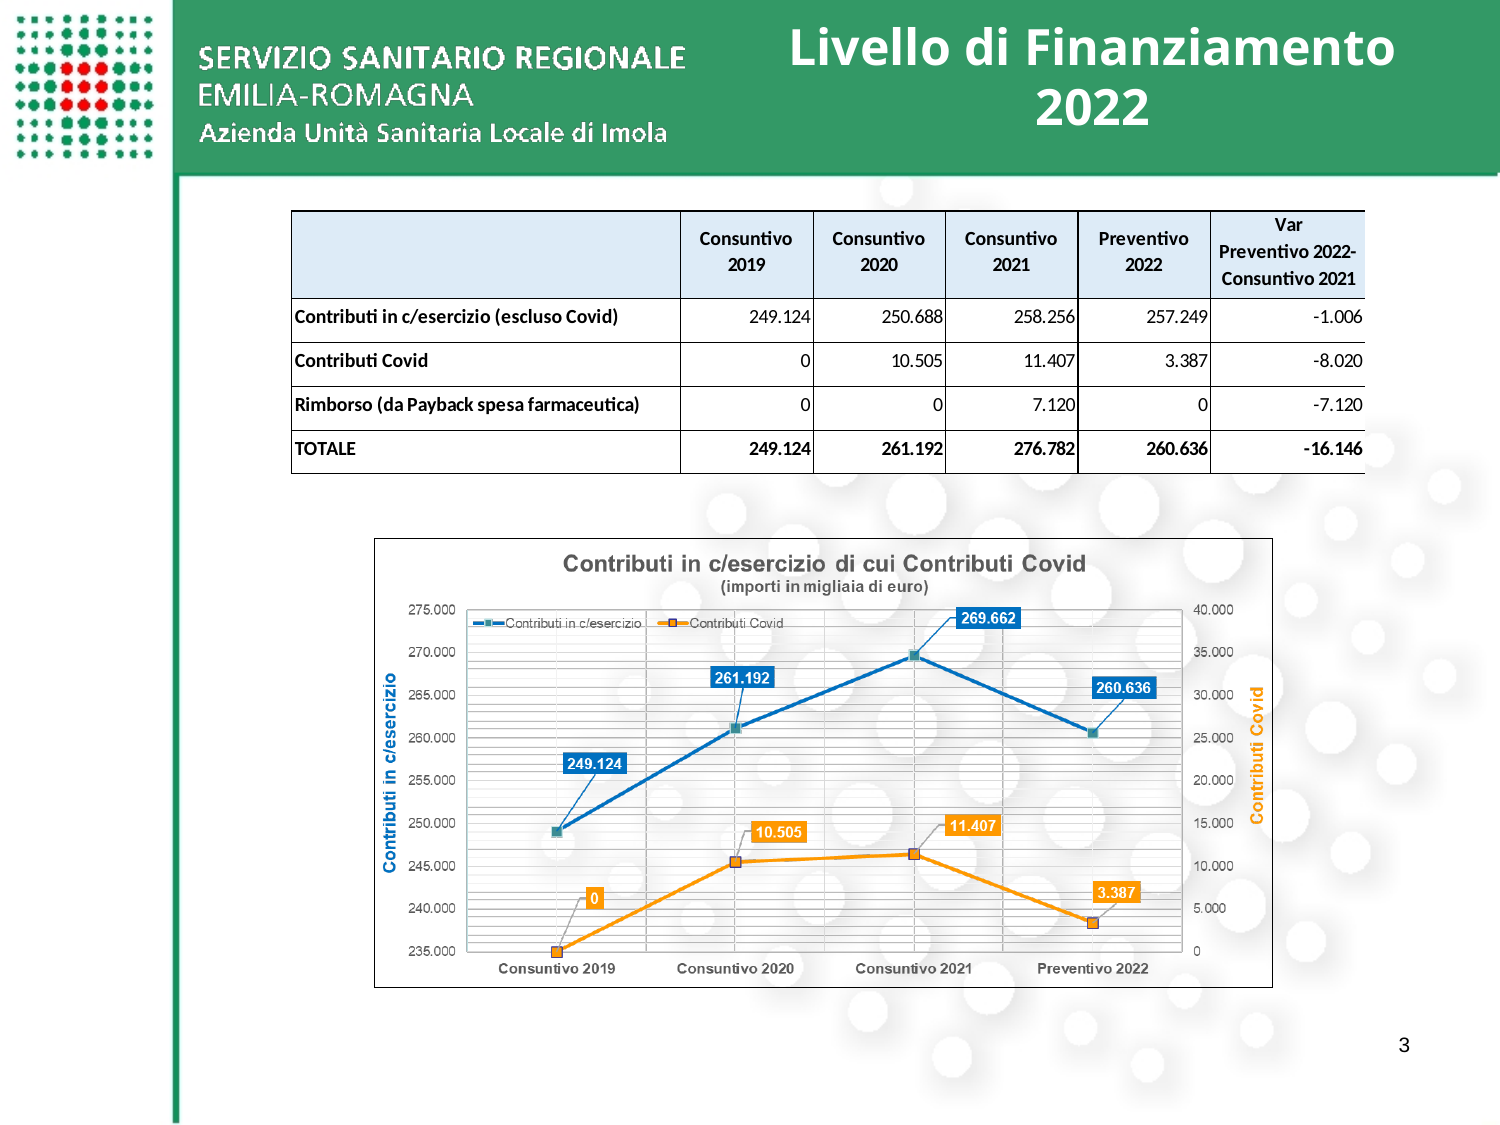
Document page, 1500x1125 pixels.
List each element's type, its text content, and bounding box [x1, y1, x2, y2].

text_box Livello di Finanziamento 2022 [714, 7, 1471, 143]
slide_number 3 [1074, 1024, 1426, 1103]
picture [0, 0, 1500, 1125]
